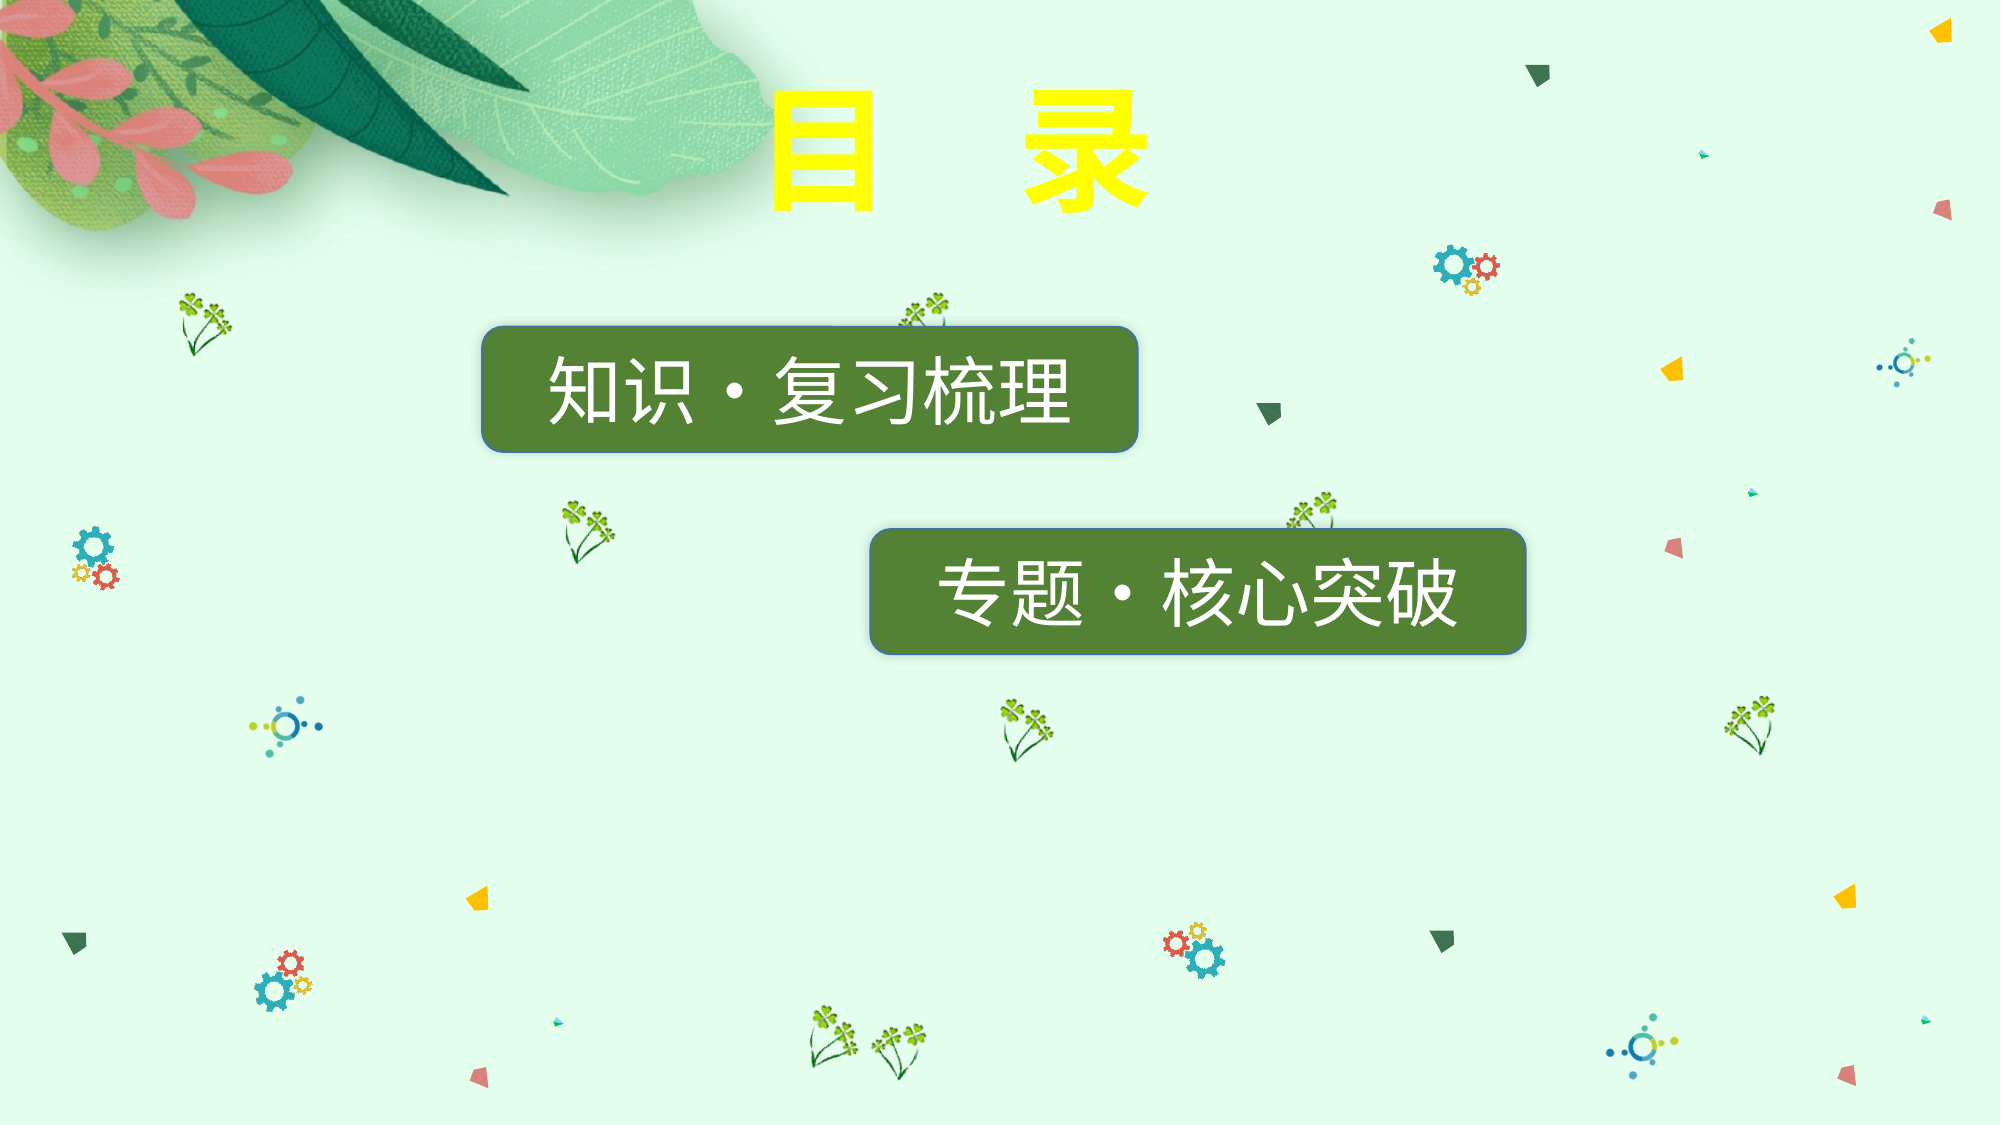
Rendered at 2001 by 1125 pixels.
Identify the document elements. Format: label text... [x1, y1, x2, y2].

text_box 目 录 [740, 55, 1171, 236]
text_box 知识•复习梳理 [481, 325, 1139, 453]
picture [0, 0, 2001, 1125]
text_box 专题•核心突破 [869, 528, 1527, 656]
